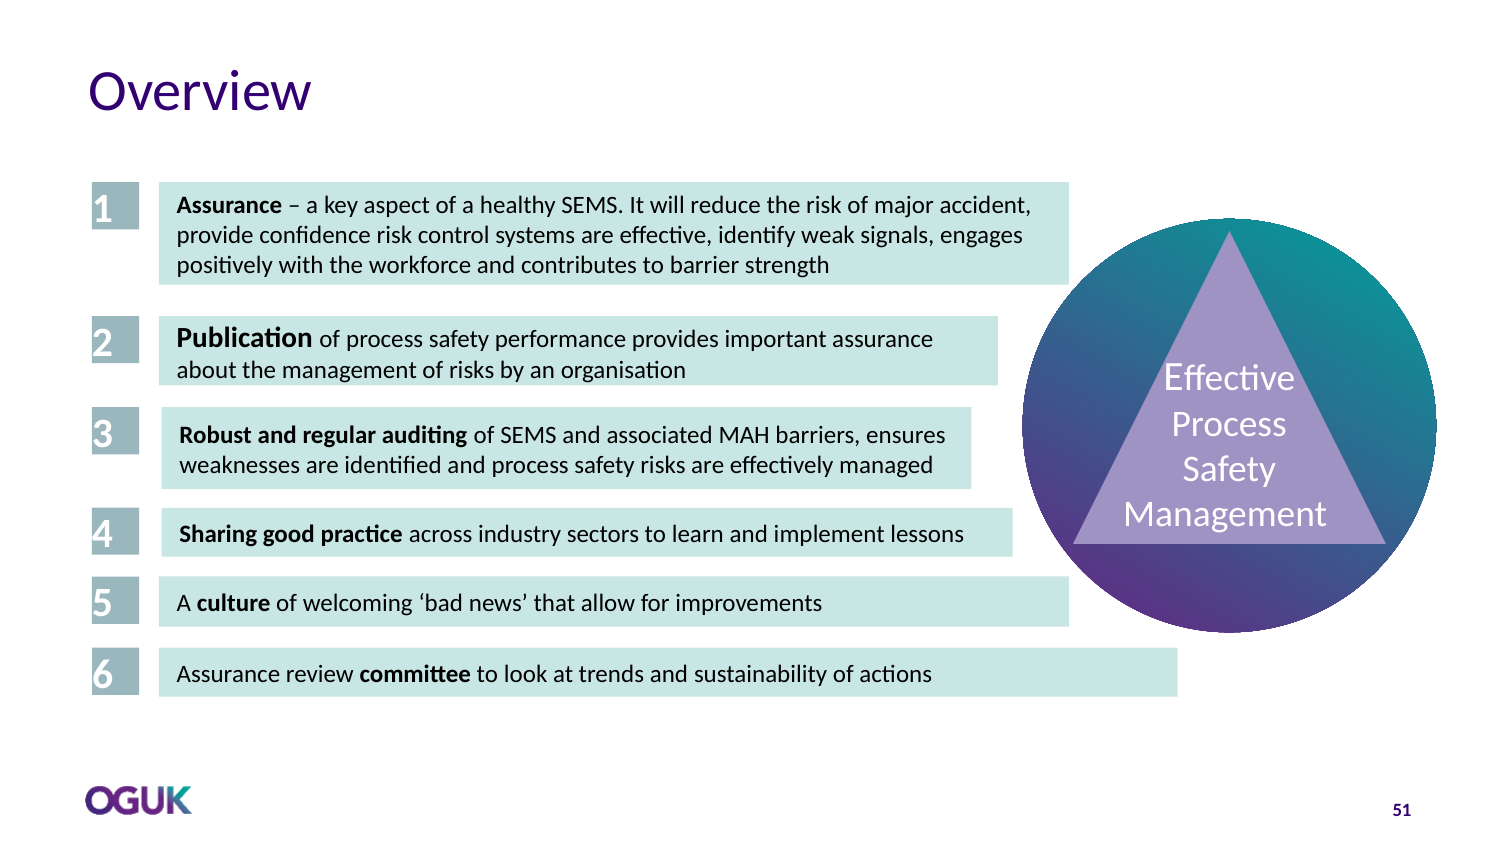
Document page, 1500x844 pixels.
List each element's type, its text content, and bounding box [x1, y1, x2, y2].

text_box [1022, 218, 1437, 633]
list Assurance – a key aspect of a healthy SEMS. It will reduce the risk of major accident, provide confidence risk control systems are effective, identify weak signals, engages positively with the workforce and contributes to barrier strength [158, 182, 1069, 285]
text_box Robust and regular auditing of SEMS and associated MAH barriers, ensures weaknesses are identified and process safety risks are effectively managed [161, 407, 972, 490]
text_box 2 [91, 316, 140, 364]
text_box 6 [92, 647, 140, 695]
text_box Assurance review committee to look at trends and sustainability of actions [158, 647, 1178, 697]
text_box 4 [91, 507, 140, 555]
text_box 1 [91, 182, 140, 230]
text_box Publication of process safety performance provides important assurance about the management of risks by an organisation [158, 316, 998, 386]
slide_number 51 [1352, 800, 1412, 818]
text_box 5 [91, 576, 140, 624]
text_box A culture of welcoming ‘bad news’ that allow for improvements [158, 576, 1022, 627]
text_box 3 [91, 407, 140, 455]
text_box Sharing good practice across industry sectors to learn and implement lessons [161, 507, 1013, 557]
picture [76, 778, 200, 822]
title Overview [88, 38, 1412, 145]
